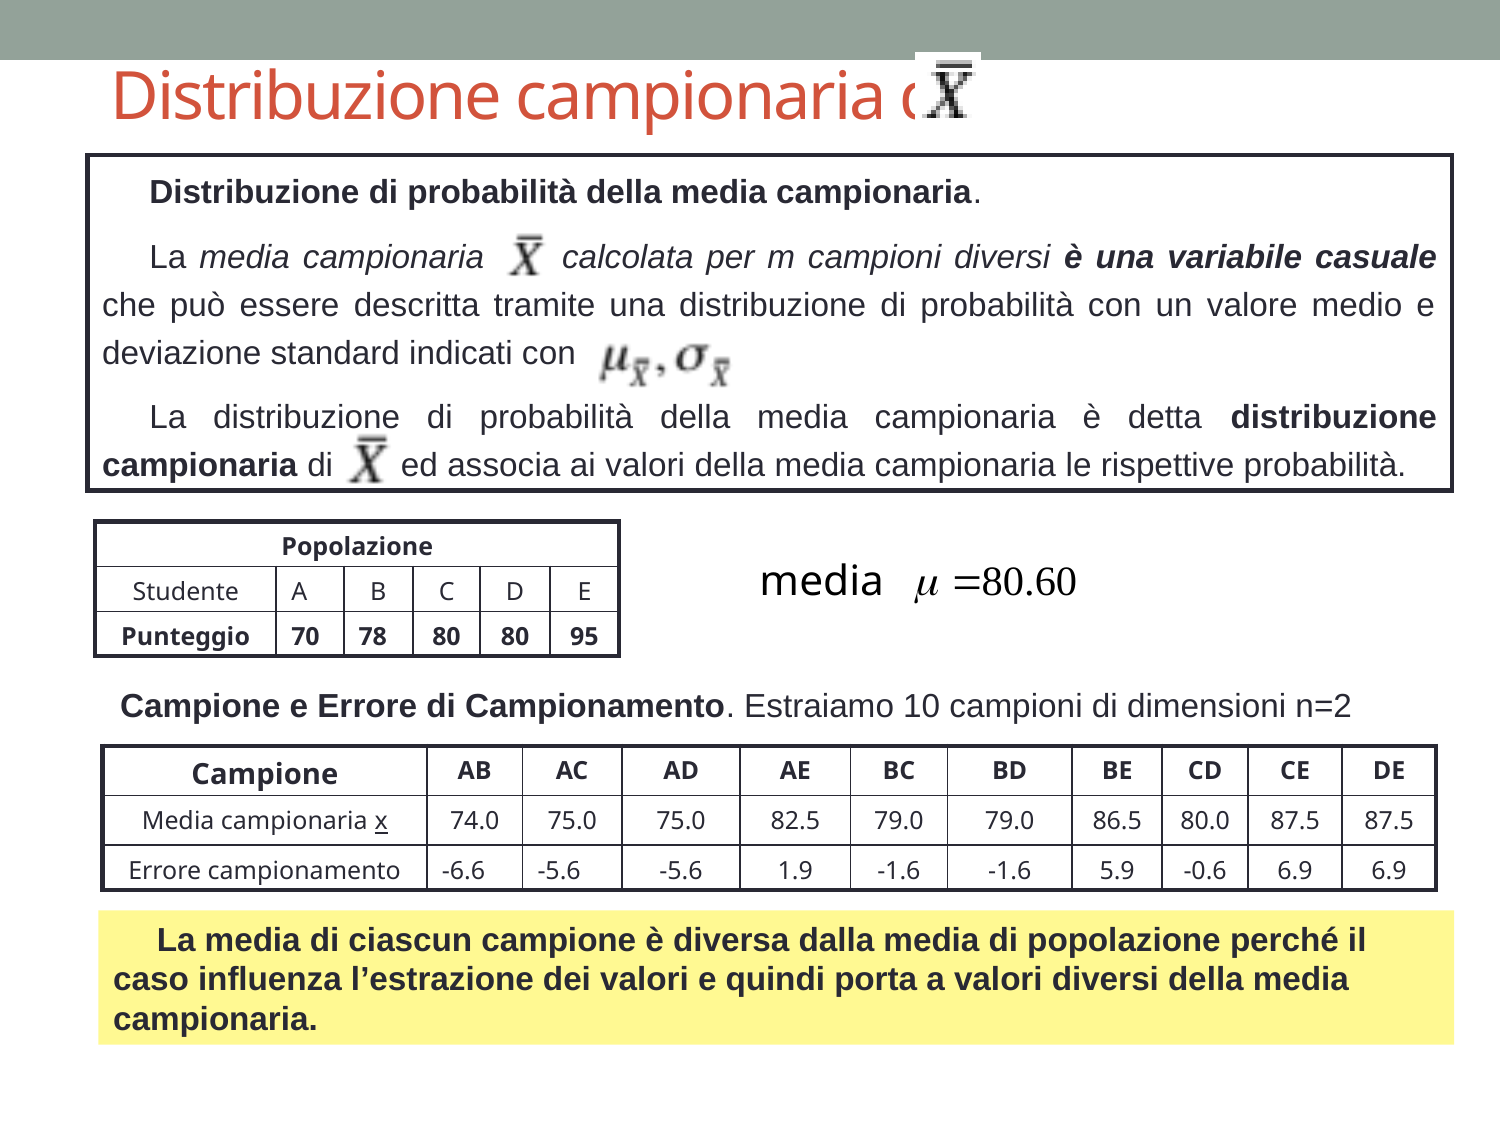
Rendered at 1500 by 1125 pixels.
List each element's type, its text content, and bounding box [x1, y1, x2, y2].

table_cell 82.5 [741, 796, 850, 844]
table_header CD [1163, 748, 1247, 795]
table_header Campione [105, 748, 426, 795]
table_cell -6.6 [428, 846, 522, 888]
table_cell E [551, 567, 617, 611]
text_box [341, 429, 396, 488]
table_cell 79.0 [851, 796, 947, 844]
text_box La media di ciascun campione è diversa dalla media di popolazione perché il caso influenza l’estrazione dei valori e quindi porta a valori diversi della media campionaria. [98, 910, 1455, 1045]
table_header AD [623, 748, 739, 795]
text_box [914, 52, 982, 123]
table_cell -1.6 [851, 846, 947, 888]
table_cell -1.6 [948, 846, 1071, 888]
table_cell 95 [551, 612, 617, 654]
table_cell -0.6 [1163, 846, 1247, 888]
text_box Distribuzione di probabilità della media campionaria. La media campionaria calcolata per m campioni diversi è una variabile casuale che può essere descritta tramite una distribuzione di probabilità con un valore medio e deviazione standard indicati con . La distribuzione di probabilità della media campionaria è detta distribuzione campionaria di ed associa ai valori della media campionaria le rispettive probabilità. [87, 155, 1452, 491]
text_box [502, 229, 550, 280]
table_cell 75.0 [523, 796, 621, 844]
table_cell Studente [97, 567, 275, 611]
table_cell 75.0 [623, 796, 739, 844]
text_box Campione e Errore di Campionamento. Estraiamo 10 campioni di dimensioni n=2 [105, 676, 1418, 732]
table_cell 80 [481, 612, 549, 654]
table_cell Punteggio [97, 612, 275, 654]
table_cell 70 [277, 612, 343, 654]
table_header AC [523, 748, 621, 795]
table_header AB [428, 748, 522, 795]
title Distribuzione campionaria di [95, 44, 1437, 142]
table_cell B [345, 567, 412, 611]
table_cell 6.9 [1249, 846, 1341, 888]
table_cell A [277, 567, 343, 611]
table_cell 78 [345, 612, 412, 654]
table_header BC [851, 748, 947, 795]
table_header Popolazione [97, 524, 617, 566]
table_cell 6.9 [1343, 846, 1434, 888]
table_header BE [1073, 748, 1161, 795]
table_cell 80.0 [1163, 796, 1247, 844]
table_cell Errore campionamento [105, 846, 426, 888]
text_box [594, 323, 738, 391]
table_cell D [481, 567, 549, 611]
table_cell -5.6 [623, 846, 739, 888]
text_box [754, 553, 1085, 614]
table_cell 5.9 [1073, 846, 1161, 888]
table_cell 80 [414, 612, 479, 654]
table_cell 1.9 [741, 846, 850, 888]
table_cell 87.5 [1249, 796, 1341, 844]
table_cell 87.5 [1343, 796, 1434, 844]
table_cell 86.5 [1073, 796, 1161, 844]
table_header DE [1343, 748, 1434, 795]
table_header BD [948, 748, 1071, 795]
table_header CE [1249, 748, 1341, 795]
table_cell -5.6 [523, 846, 621, 888]
table_cell 74.0 [428, 796, 522, 844]
table_cell C [414, 567, 479, 611]
table_cell 79.0 [948, 796, 1071, 844]
table_header AE [741, 748, 850, 795]
table_cell Media campionaria x [105, 796, 426, 844]
